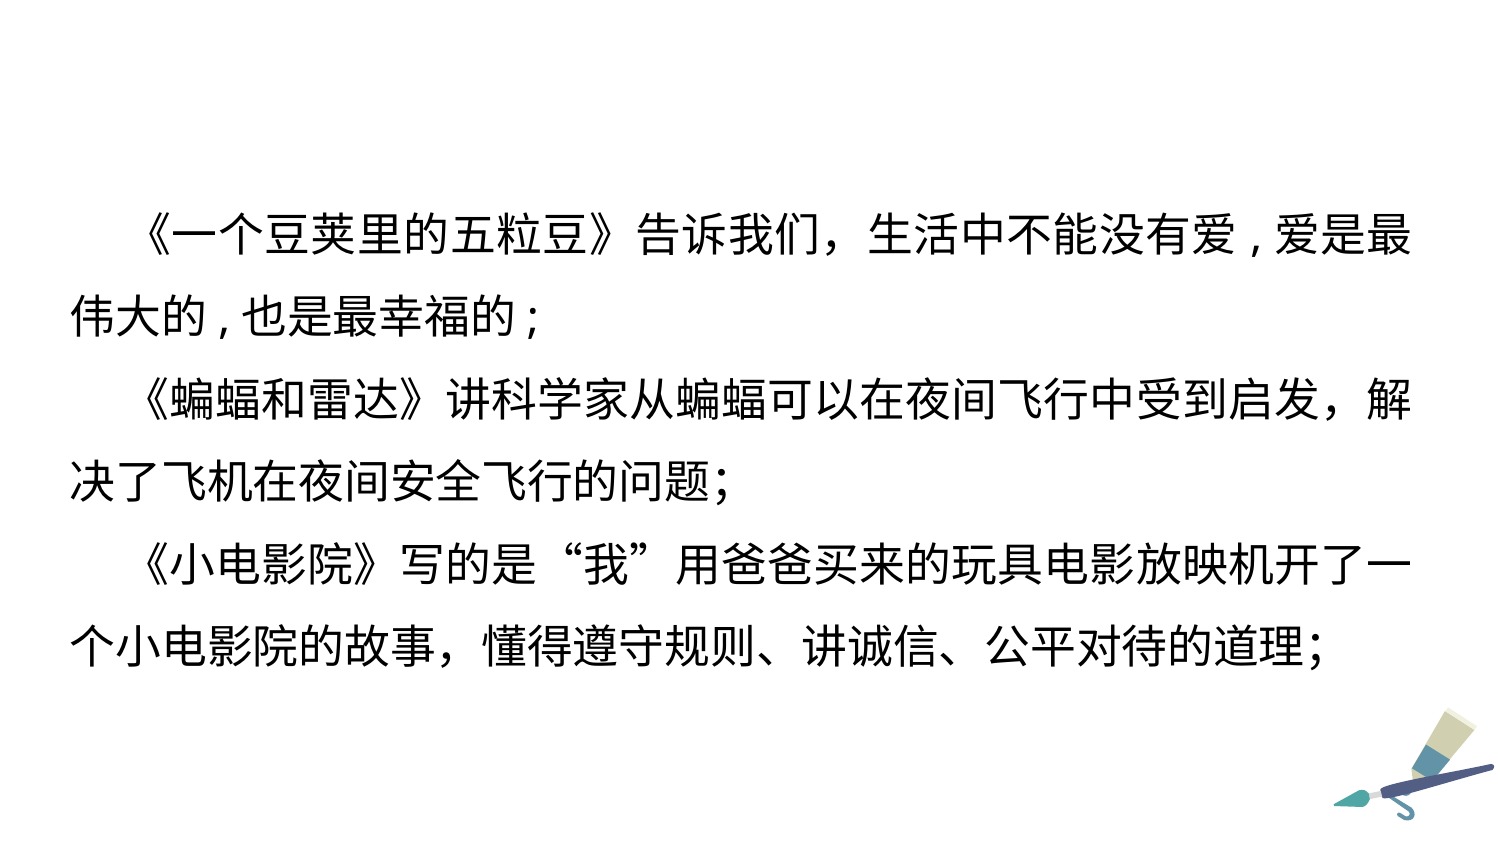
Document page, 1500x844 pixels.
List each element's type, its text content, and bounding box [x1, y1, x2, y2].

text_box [1358, 708, 1481, 844]
text_box 《一个豆荚里的五粒豆》告诉我们，生活中不能没有爱,爱是最伟大的,也是最幸福的; 《蝙蝠和雷达》讲科学家从蝙蝠可以在夜间飞行中受到启发，解决了飞机在夜间安全飞行的问题； 《小电影院》写的是“我”用爸爸买来的玩具电影放映机开了一个小电影院的故事，懂得遵守规则、讲诚信、公平对待的道理； [9, 170, 1428, 681]
